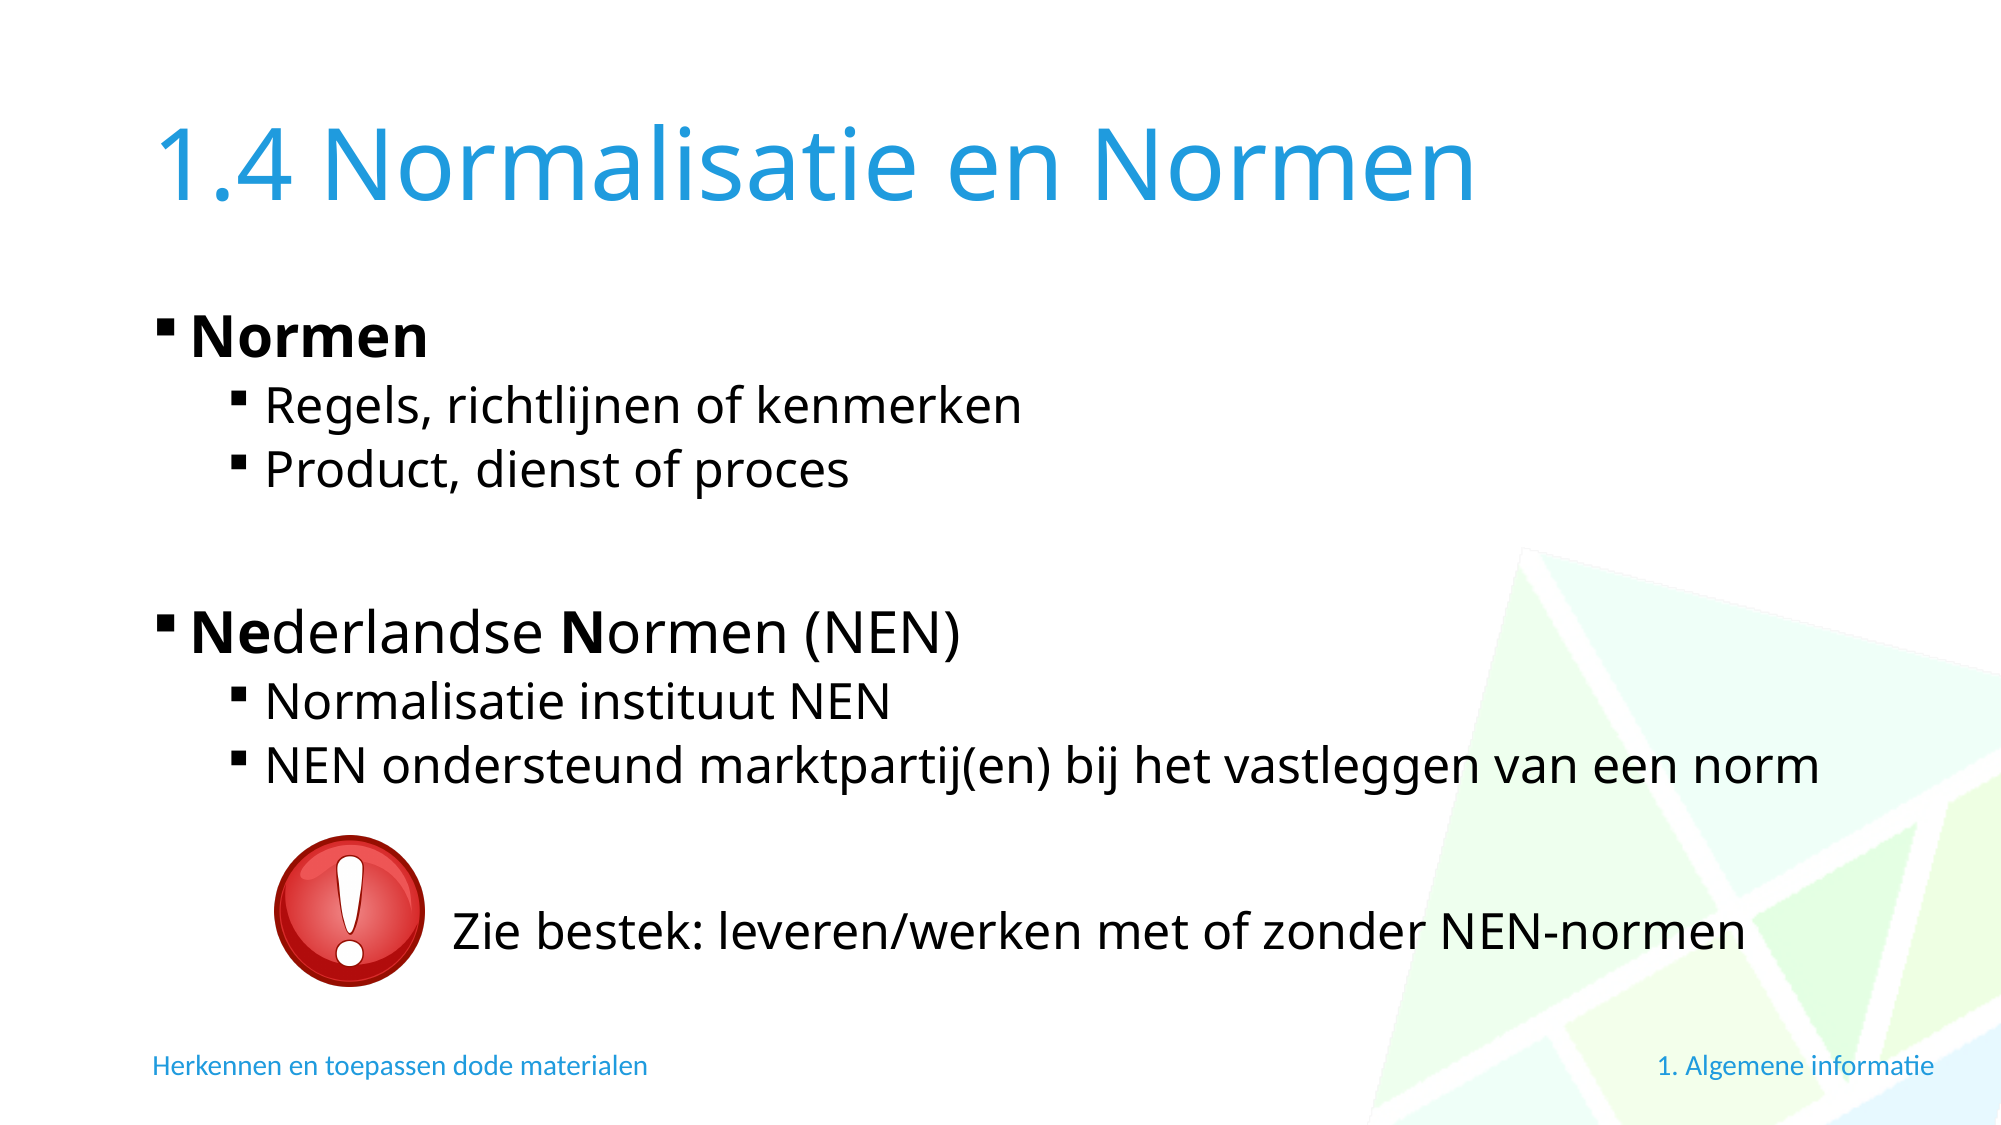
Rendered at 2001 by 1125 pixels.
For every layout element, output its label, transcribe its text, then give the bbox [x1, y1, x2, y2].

list 1. Algemene informatie [1412, 1042, 1950, 1103]
picture [273, 835, 425, 987]
list Normen Regels, richtlijnen of kenmerken Product, dienst of proces Nederlandse Normen (NEN) Normalisatie instituut NEN NEN ondersteund marktpartij(en) bij het vastleggen van een norm Zie bestek: leveren/werken met of zonder NEN-normen [137, 299, 1863, 1014]
list Herkennen en toepassen dode materialen [137, 1042, 770, 1103]
title 1.4 Normalisatie en Normen [137, 59, 1863, 278]
